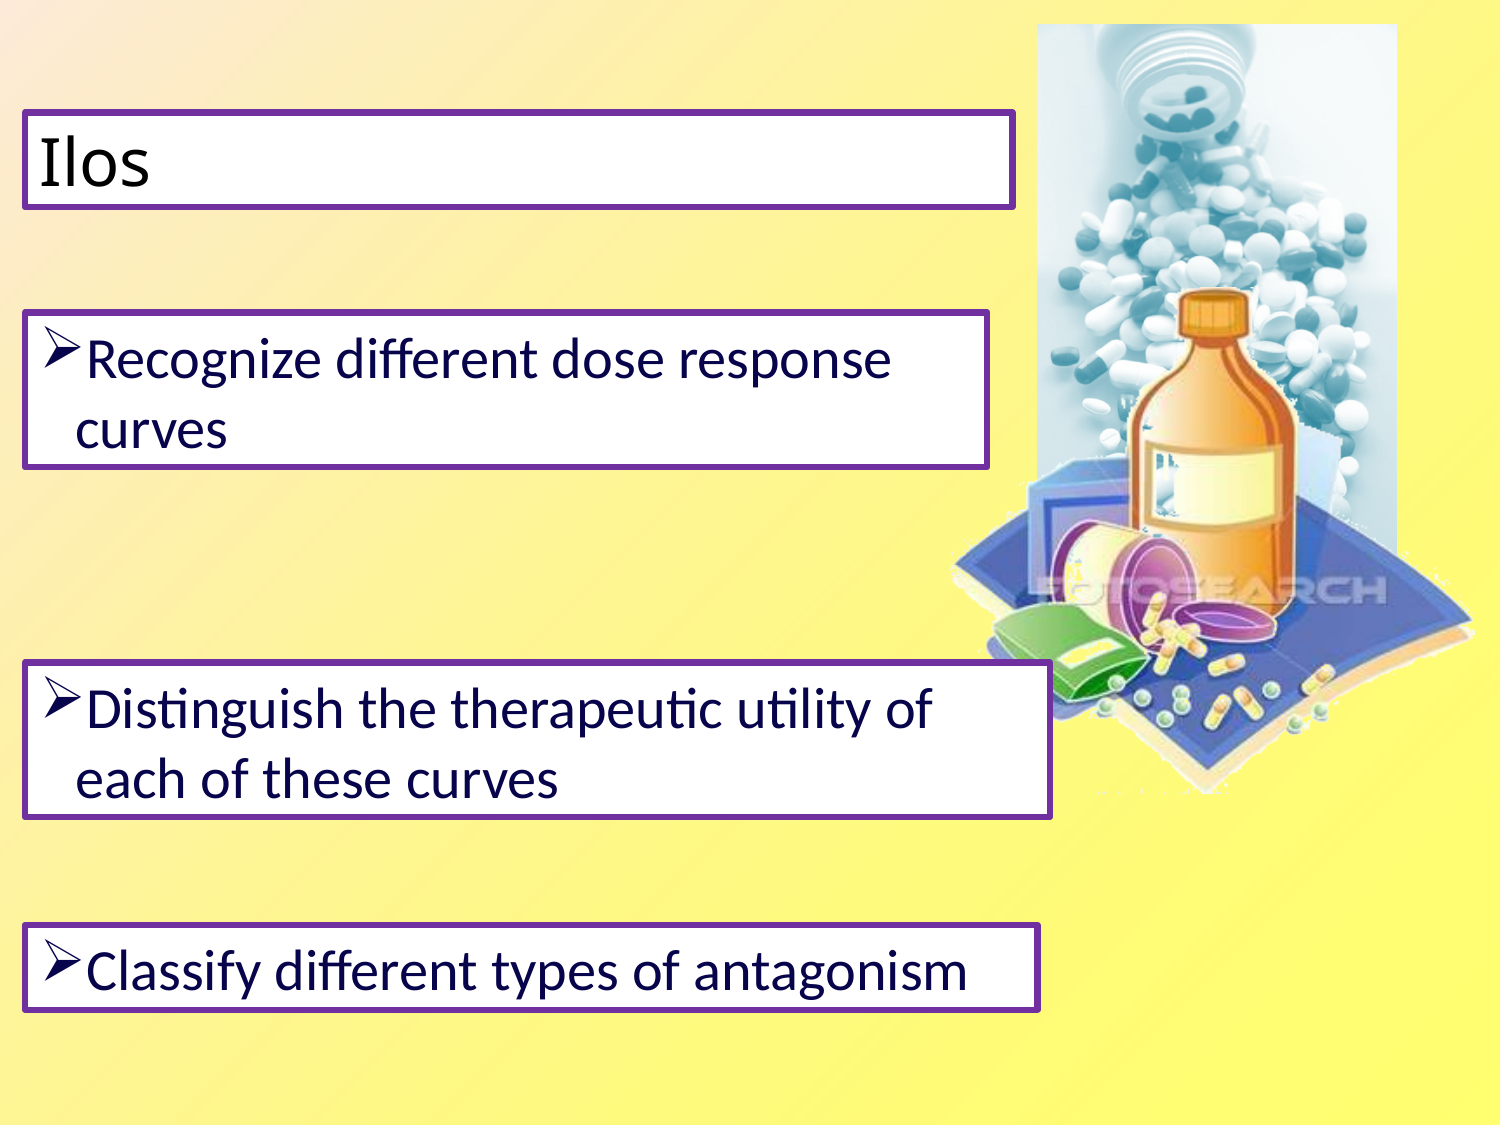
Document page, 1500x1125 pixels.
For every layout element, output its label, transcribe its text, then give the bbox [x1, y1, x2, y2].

text_box [0, 0, 1500, 1125]
text_box Distinguish the therapeutic utility of each of these curves [24, 662, 1050, 818]
text_box Ilos [24, 112, 1013, 208]
text_box Classify different types of antagonism [24, 924, 1038, 1010]
picture [949, 24, 1476, 794]
text_box Recognize different dose response curves [24, 312, 944, 468]
